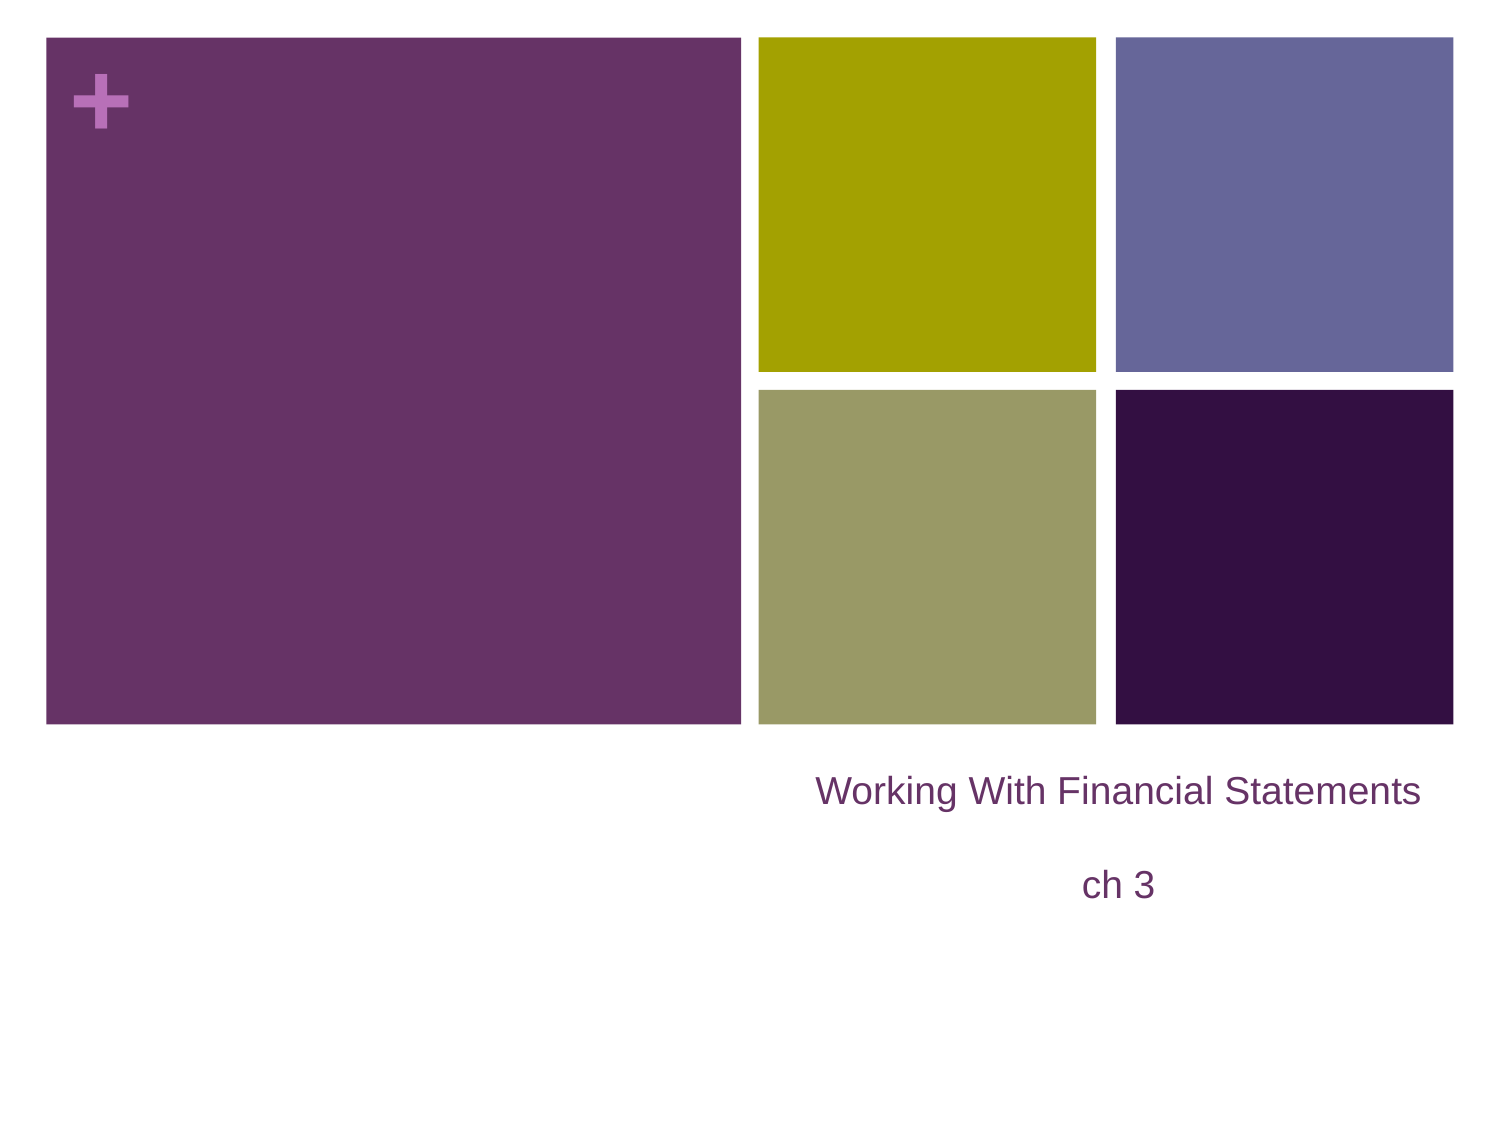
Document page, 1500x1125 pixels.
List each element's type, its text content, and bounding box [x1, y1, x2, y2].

title Working With Financial Statements ch 3 [787, 758, 1450, 941]
